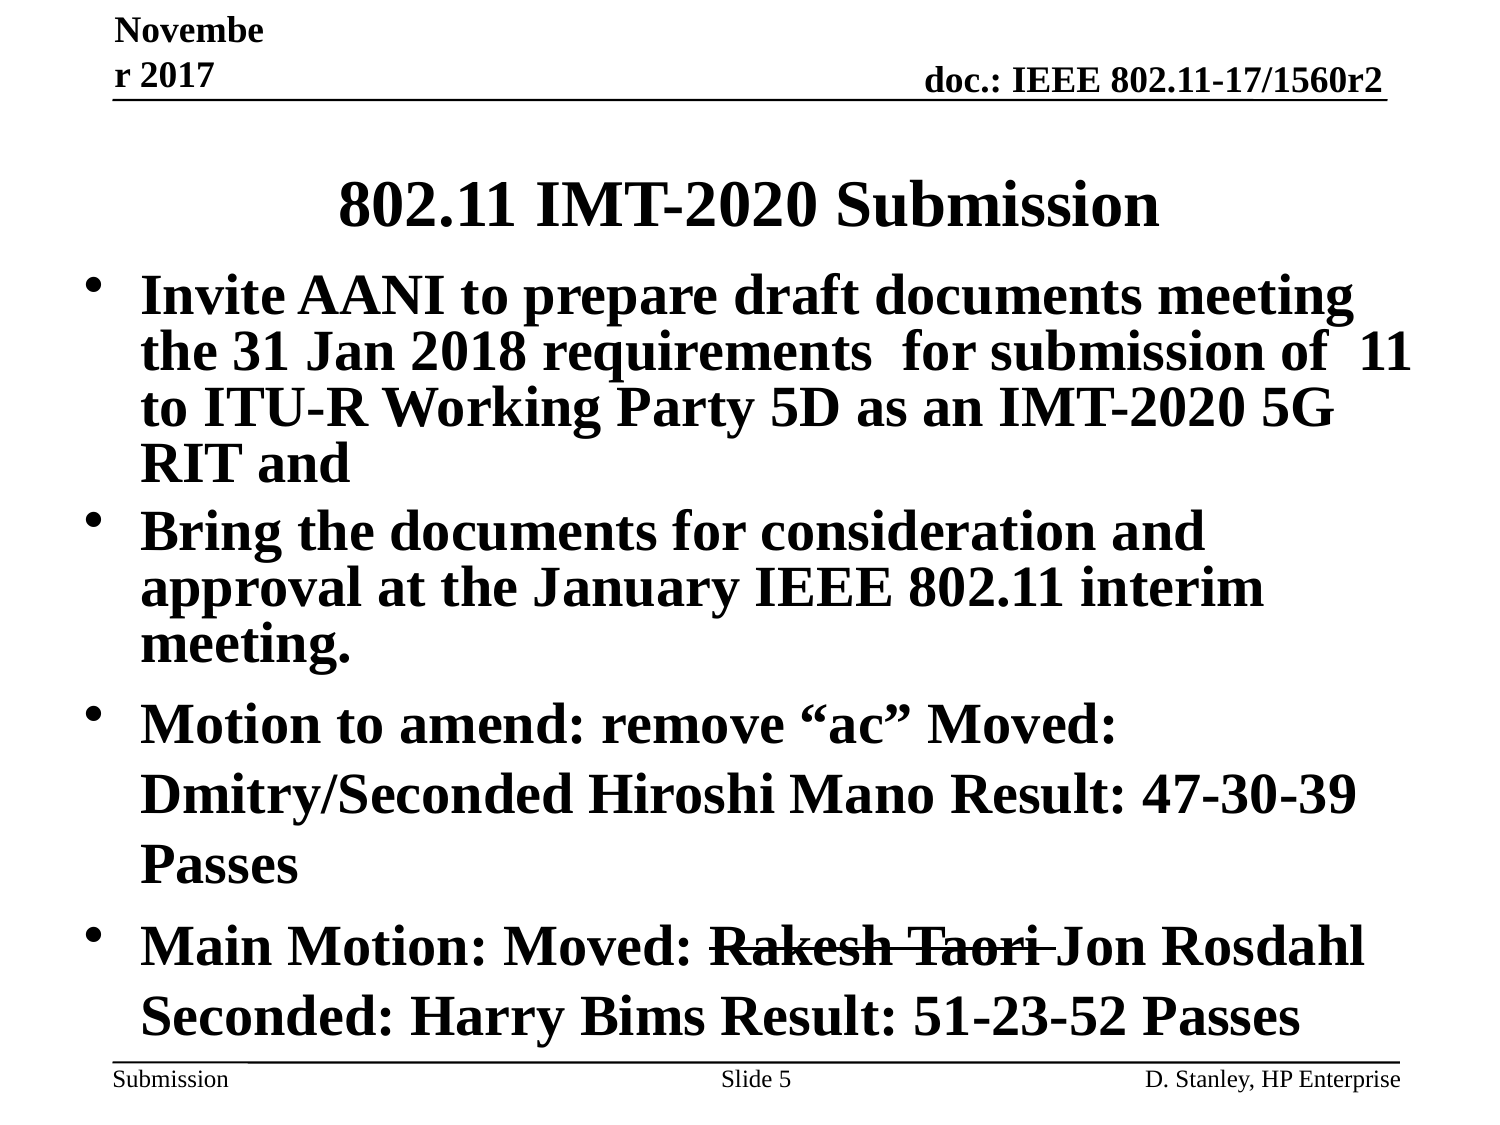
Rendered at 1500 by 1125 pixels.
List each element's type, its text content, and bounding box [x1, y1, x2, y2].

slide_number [114, 49, 270, 95]
list Invite AANI to prepare draft documents meeting the 31 Jan 2018 requirements for submission of 11 to ITU-R Working Party 5D as an IMT-2020 5G RIT and Bring the documents for consideration and approval at the January IEEE 802.11 interim meeting. Motion to amend: remove “ac” Moved: Dmitry/Seconded Hiroshi Mano Result: 47-30-39 Passes Main Motion: Moved: Rakesh Taori Jon Rosdahl Seconded: Harry Bims Result: 51-23-52 Passes [68, 262, 1432, 1050]
slide_number Slide 5 [712, 1061, 800, 1093]
title 802.11 IMT-2020 Submission [112, 112, 1388, 262]
footer D. Stanley, HP Enterprise [878, 1061, 1402, 1093]
